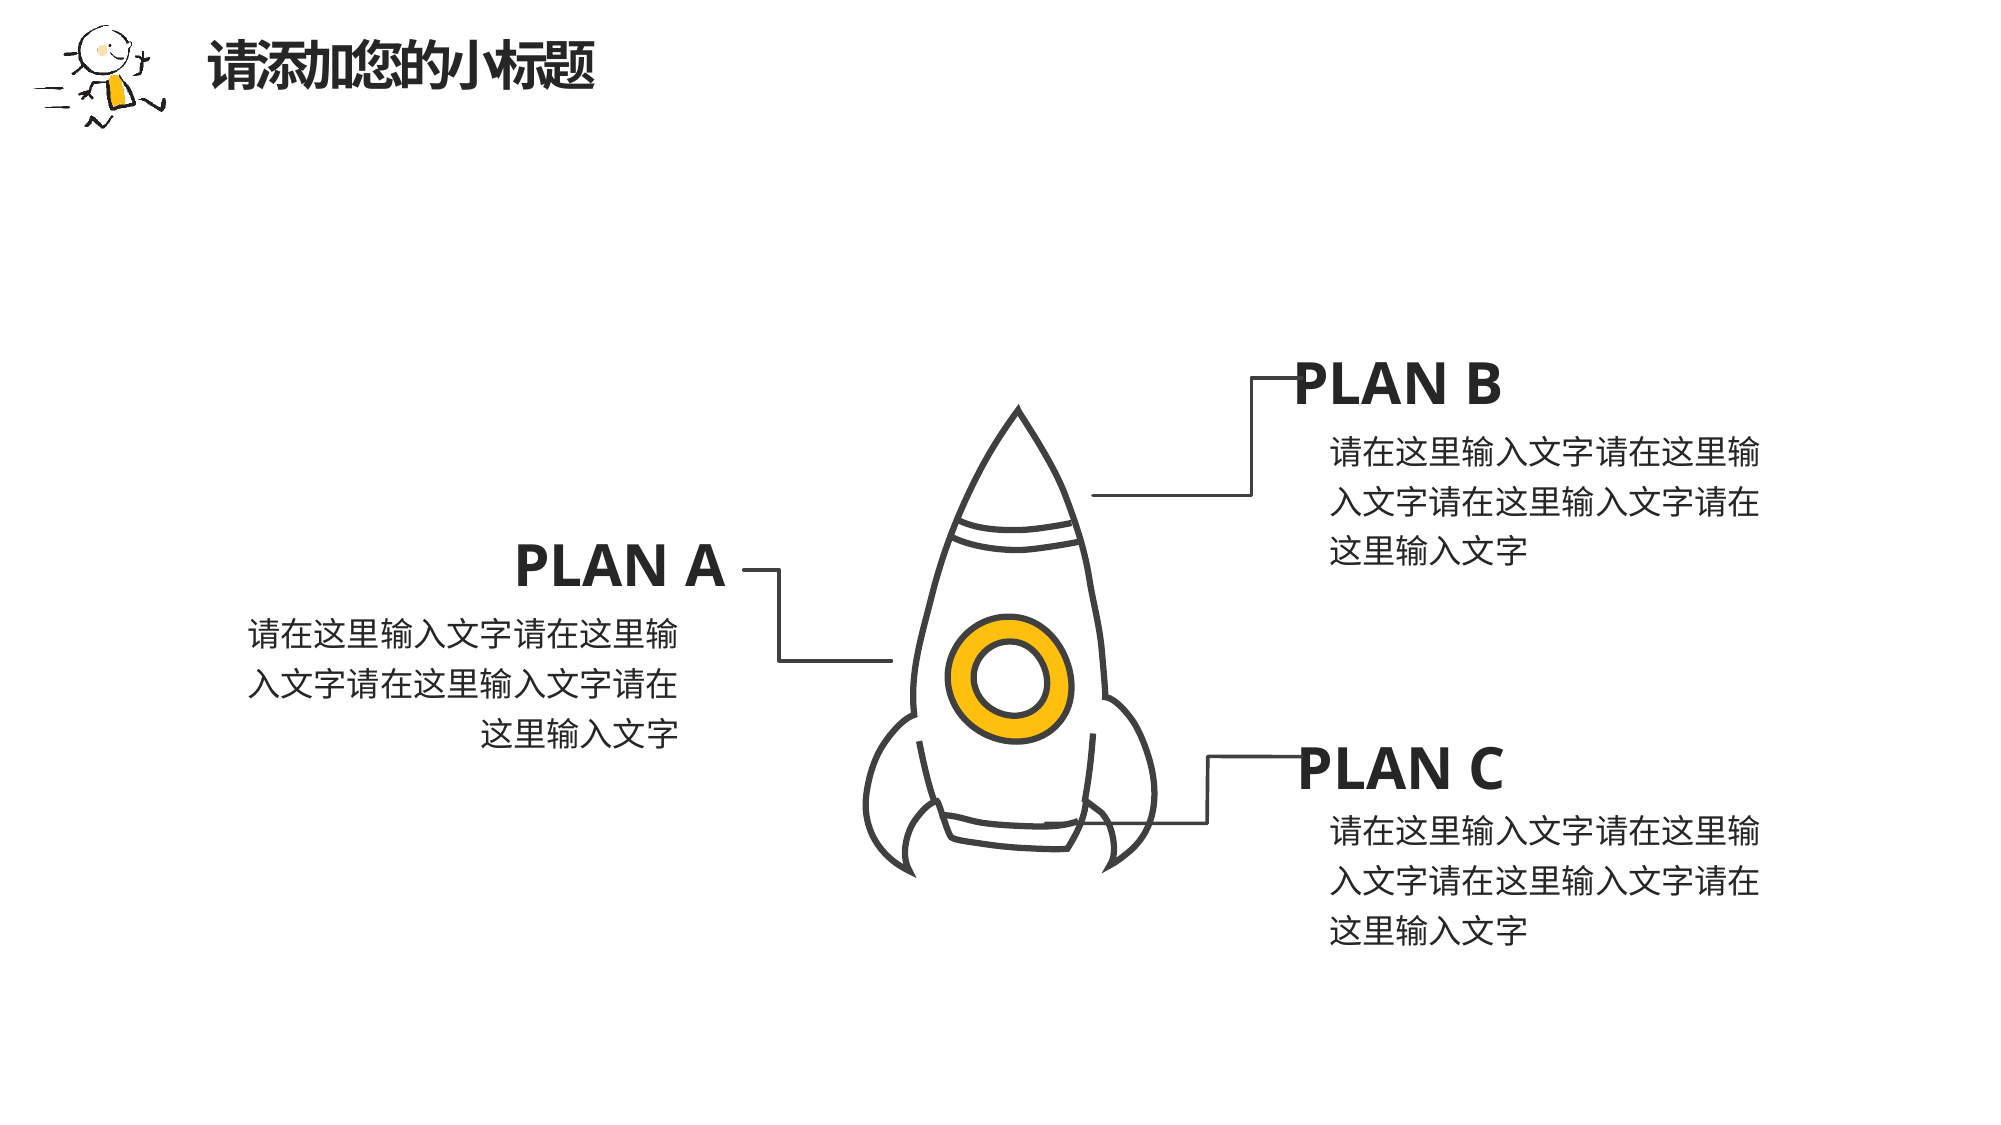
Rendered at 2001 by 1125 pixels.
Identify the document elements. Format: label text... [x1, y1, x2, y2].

text_box 请添加您的小标题 [191, 23, 612, 104]
picture [19, 17, 176, 140]
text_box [215, 520, 701, 763]
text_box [810, 469, 1159, 905]
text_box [1314, 723, 1794, 960]
text_box [1159, 755, 1303, 825]
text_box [1314, 338, 1794, 581]
text_box [1139, 377, 1303, 497]
text_box [742, 569, 810, 662]
